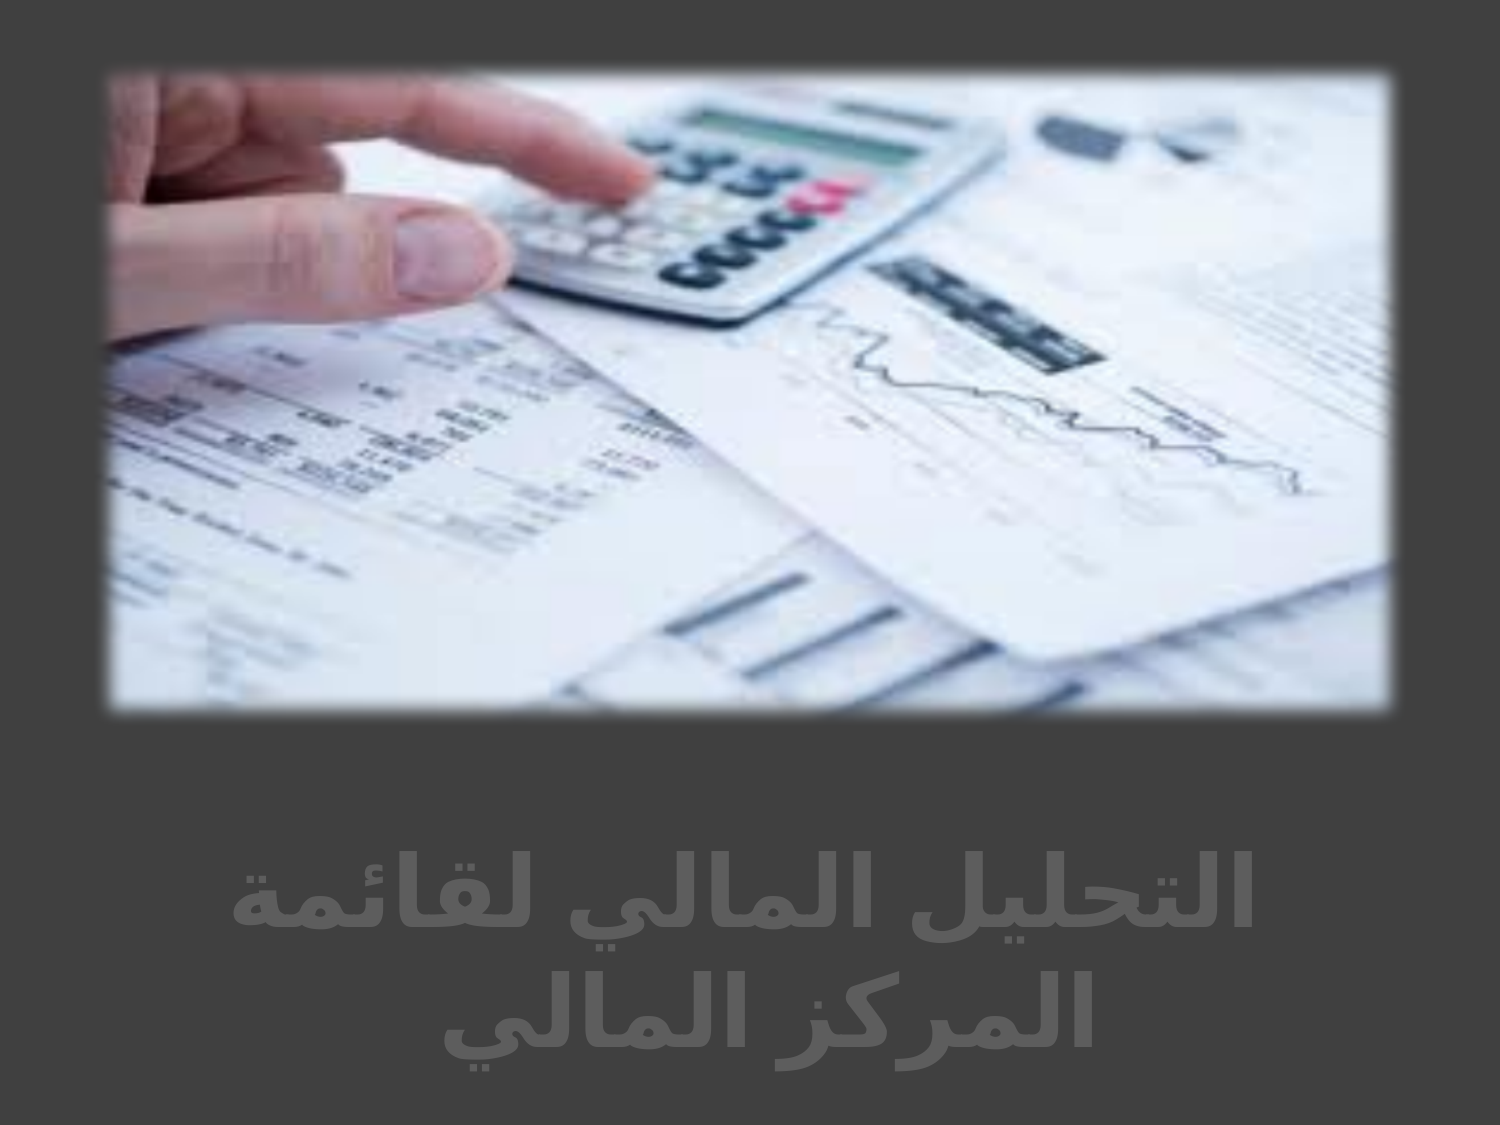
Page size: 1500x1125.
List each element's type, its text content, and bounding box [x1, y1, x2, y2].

text_box التحليل المالي لقائمة المركز المالي [152, 820, 1362, 1076]
picture [93, 58, 1407, 727]
